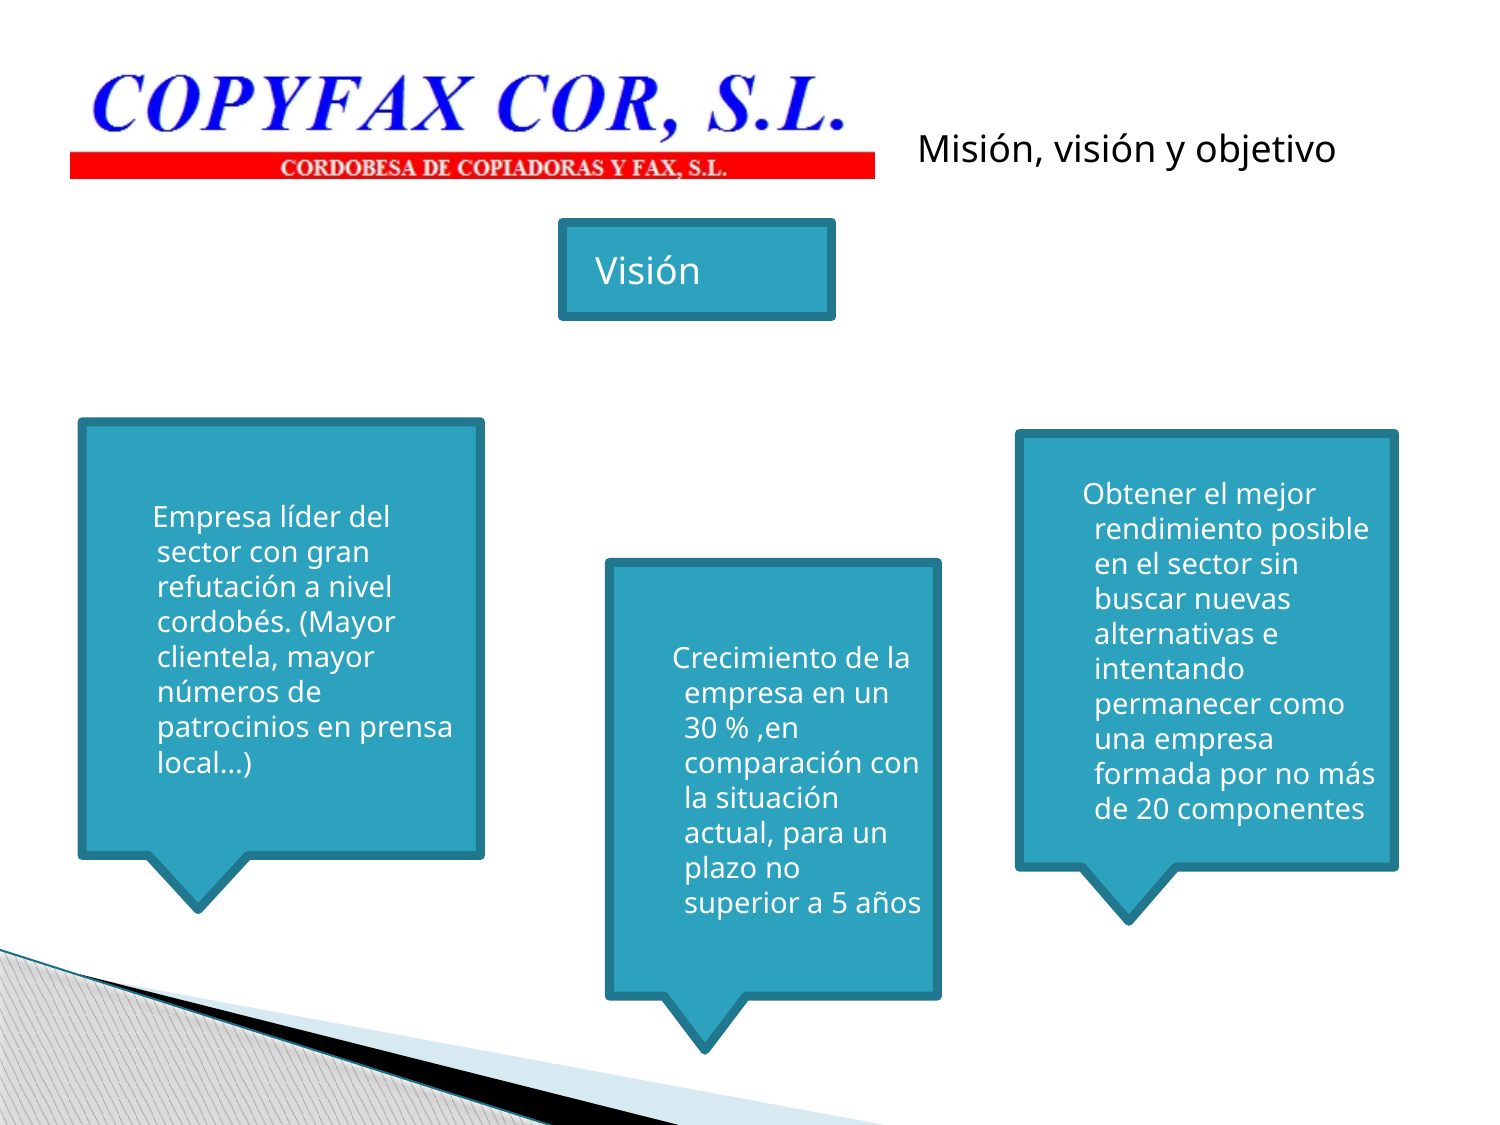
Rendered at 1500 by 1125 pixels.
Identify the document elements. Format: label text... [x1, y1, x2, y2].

text_box Empresa líder del sector con gran refutación a nivel cordobés. (Mayor clientela, mayor números de patrocinios en prensa local…) [77, 417, 485, 915]
title [75, 45, 1425, 233]
list Visión [558, 218, 836, 321]
text_box Obtener el mejor rendimiento posible en el sector sin buscar nuevas alternativas e intentando permanecer como una empresa formada por no más de 20 componentes [1014, 429, 1399, 926]
text_box Misión, visión y objetivo [902, 117, 1395, 177]
picture [70, 58, 876, 180]
text_box Crecimiento de la empresa en un 30 % ,en comparación con la situación actual, para un plazo no superior a 5 años [604, 557, 942, 1055]
